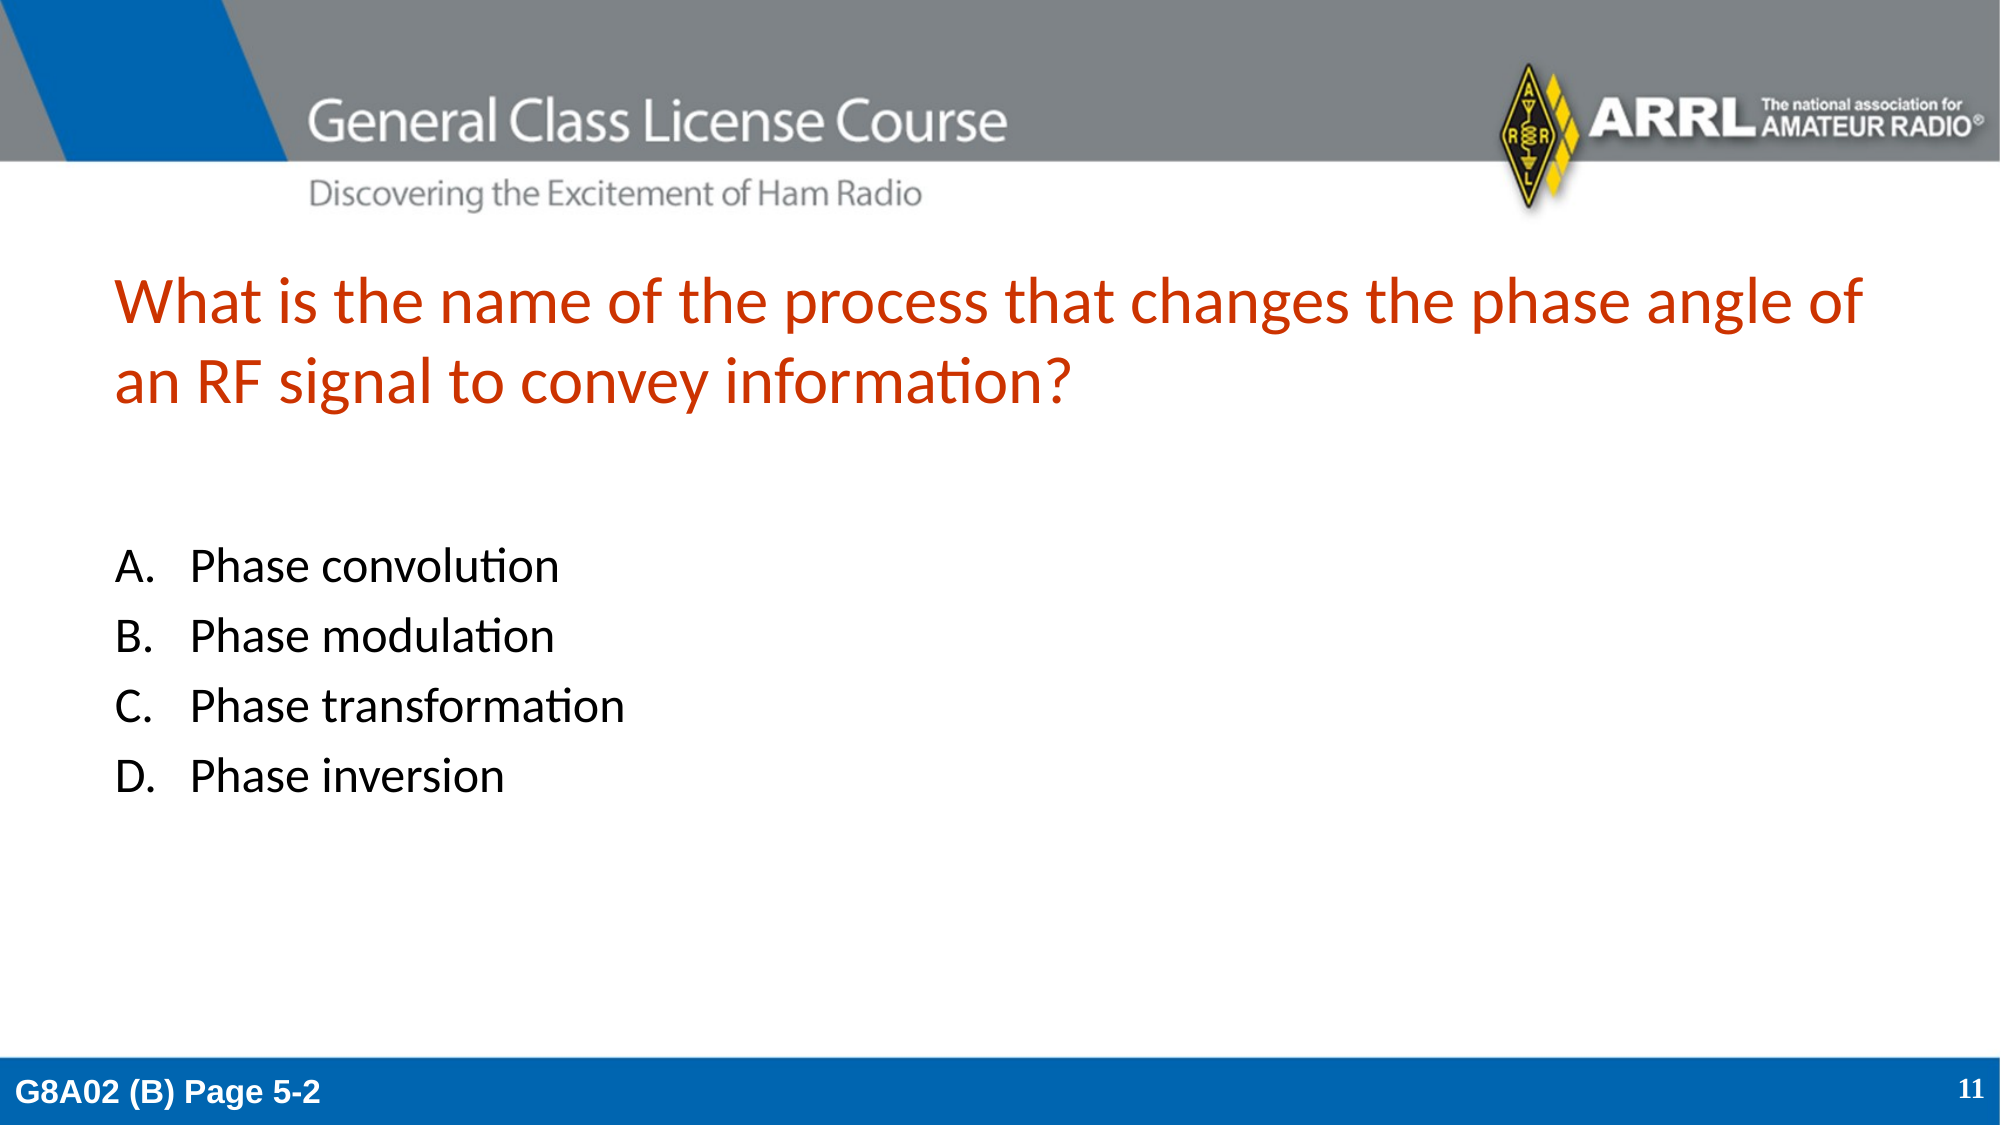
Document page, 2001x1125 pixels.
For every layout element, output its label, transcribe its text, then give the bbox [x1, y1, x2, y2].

text_box 11 [1875, 1062, 2000, 1113]
text_box G8A02 (B) Page 5-2 [0, 1062, 1313, 1118]
title What is the name of the process that changes the phase angle of an RF signal to convey information? [99, 249, 1900, 468]
list Phase convolution Phase modulation Phase transformation Phase inversion [99, 525, 1900, 1005]
picture [0, 0, 2001, 1125]
